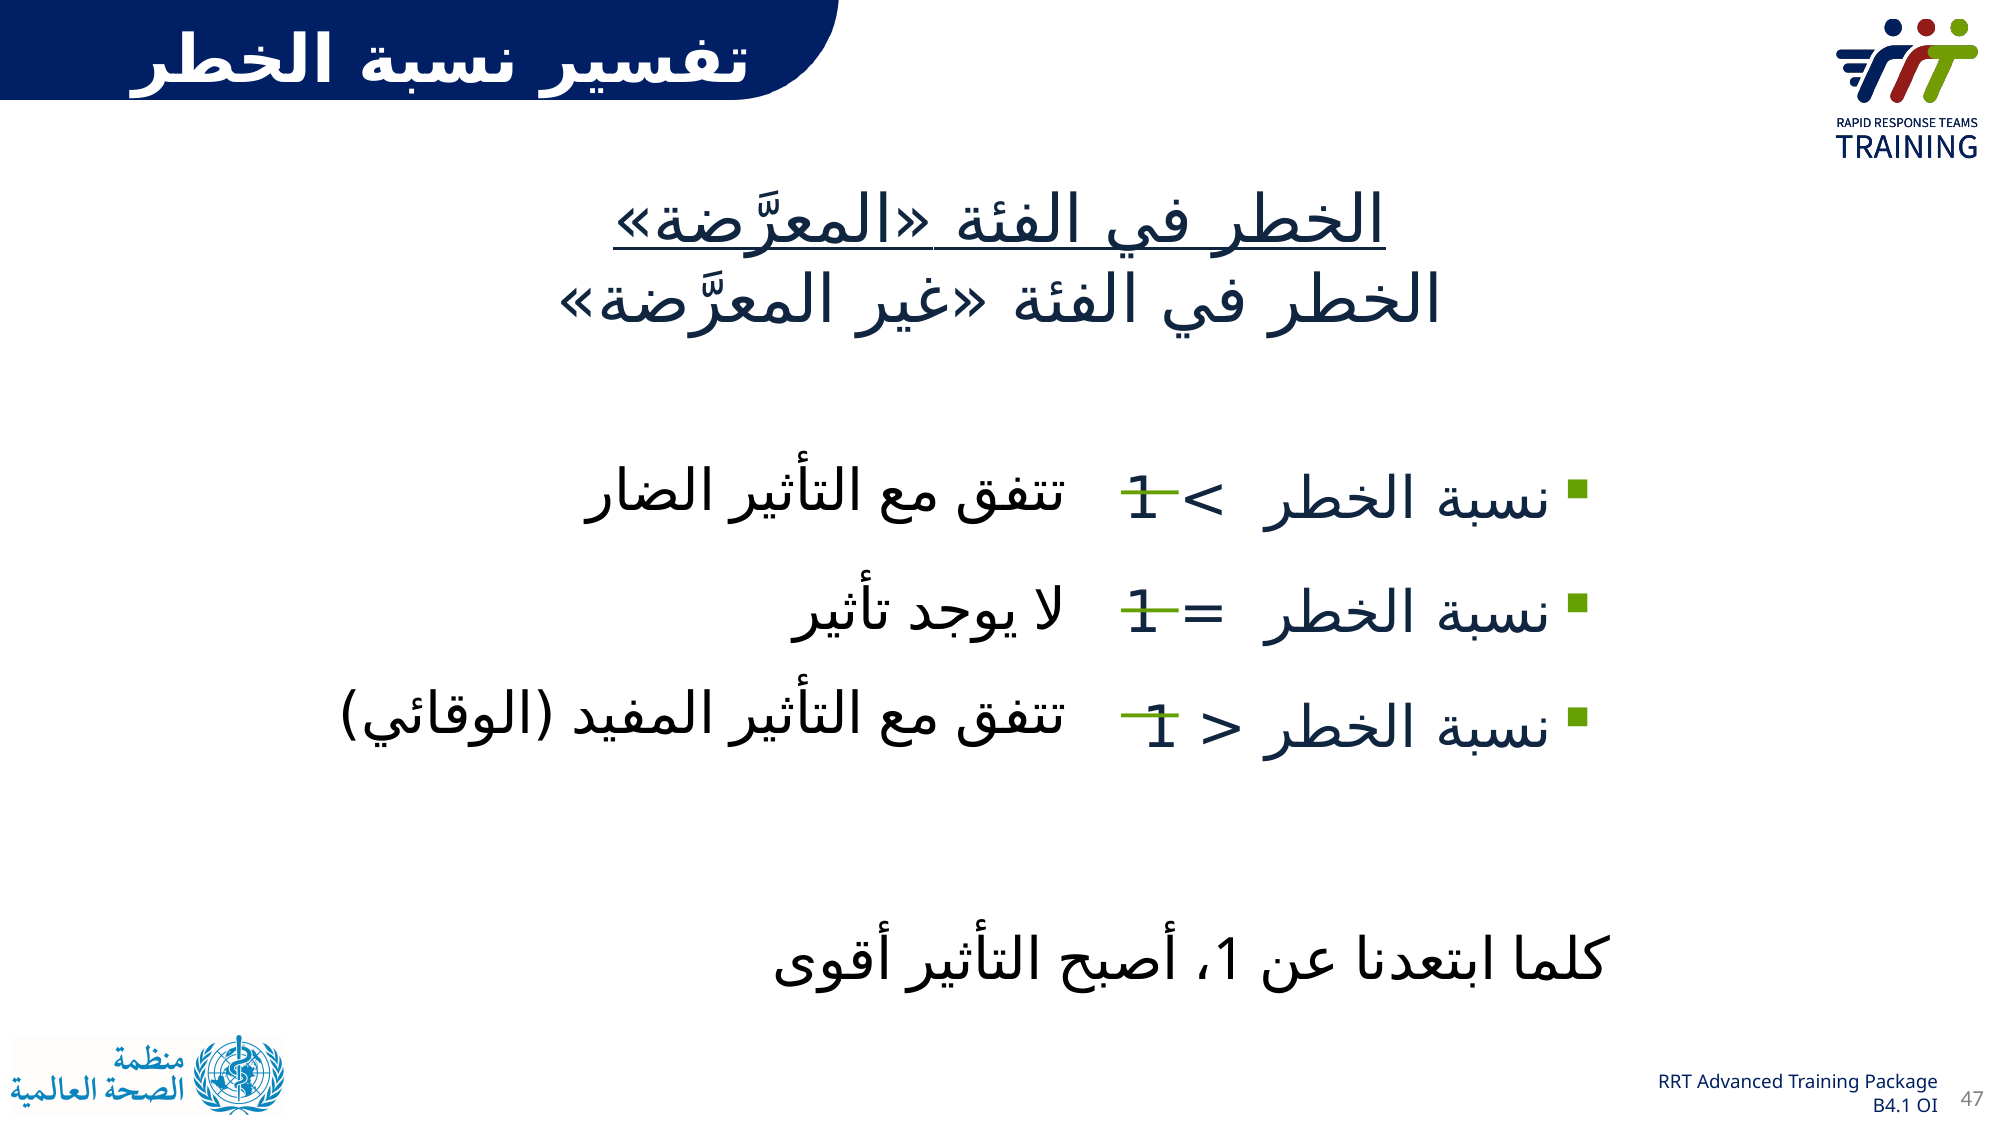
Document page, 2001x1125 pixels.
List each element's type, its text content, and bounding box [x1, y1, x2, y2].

picture [1835, 19, 1978, 167]
text_box الخطر في الفئة «المعرَّضة» الخطر في الفئة «غير المعرَّضة» نسبة الخطر > 1 نسبة الخطر = 1 نسبة الخطر < 1 [318, 168, 1682, 957]
text_box تتفق مع التأثير الضار لا يوجد تأثير تتفق مع التأثير المفيد (الوقائي) [250, 431, 1223, 845]
text_box كلما ابتعدنا عن 1، أصبح التأثير أقوى [357, 900, 1655, 1013]
picture [0, 0, 839, 100]
picture [11, 1035, 284, 1115]
text_box تفسير نسبة الخطر [24, 8, 760, 113]
picture [241, 1050, 247, 1059]
